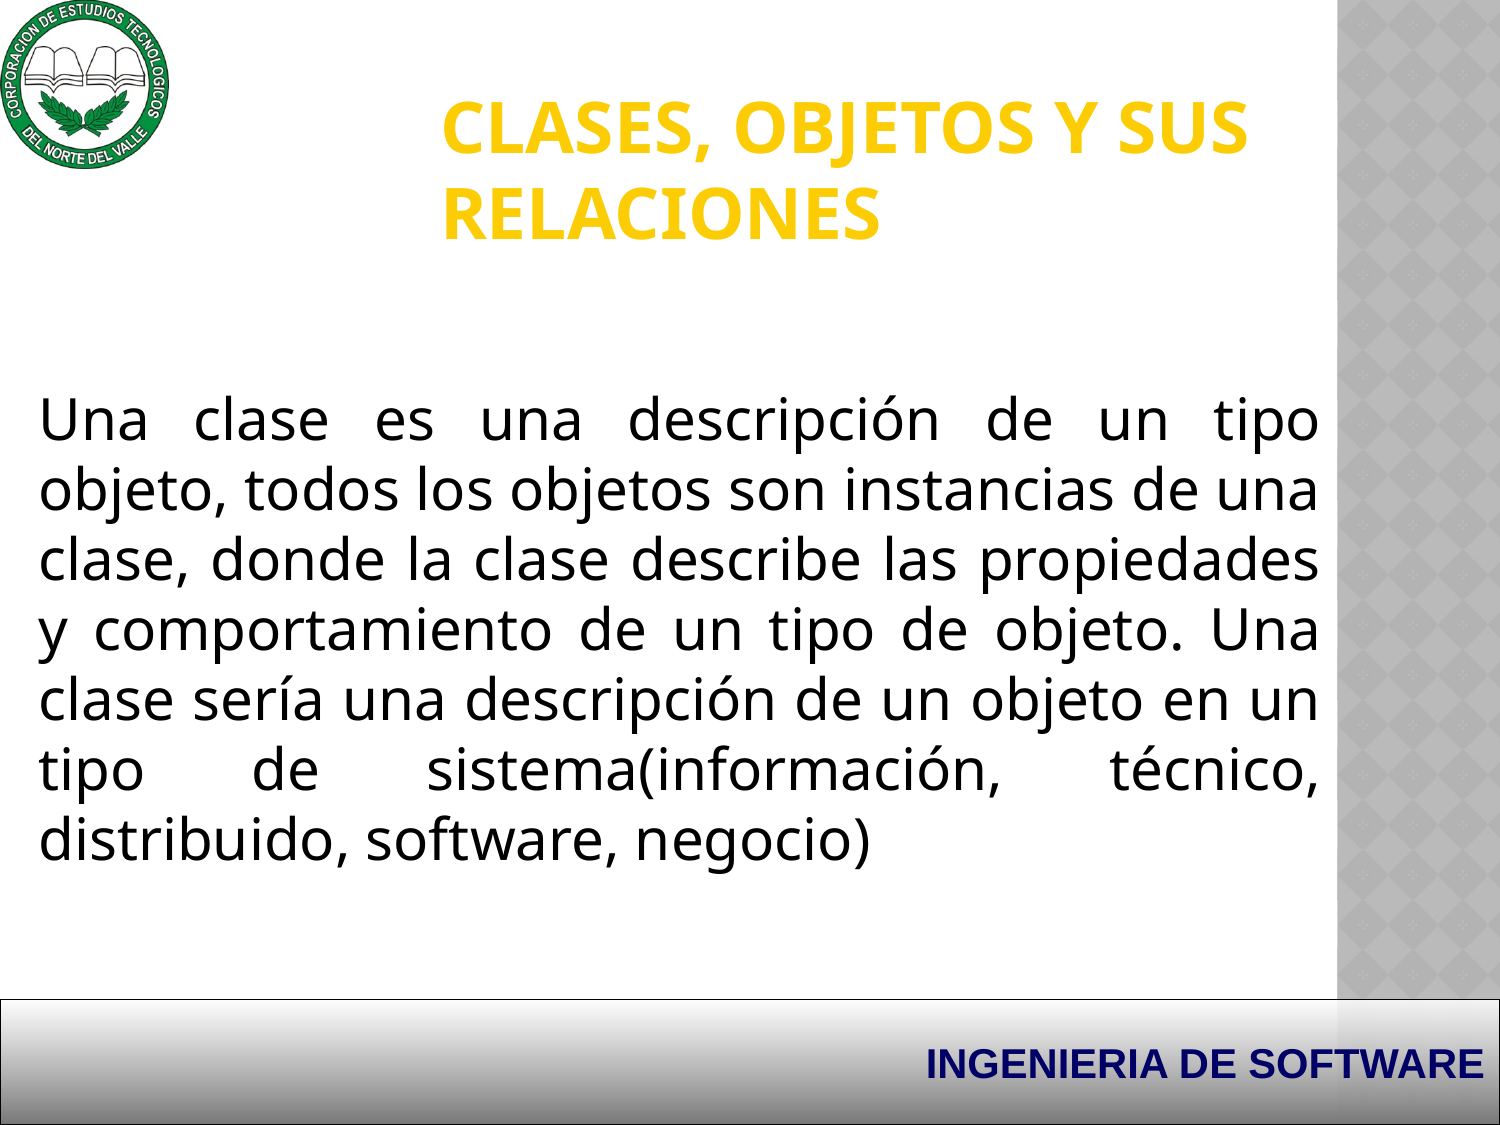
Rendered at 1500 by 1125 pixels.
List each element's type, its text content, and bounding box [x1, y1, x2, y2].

picture [0, 0, 169, 169]
title Clases, objetos y sus relaciones [425, 75, 1350, 263]
list Una clase es una descripción de un tipo objeto, todos los objetos son instancias de una clase, donde la clase describe las propiedades y comportamiento de un tipo de objeto. Una clase sería una descripción de un objeto en un tipo de sistema(información, técnico, distribuido, software, negocio) [23, 375, 1336, 900]
